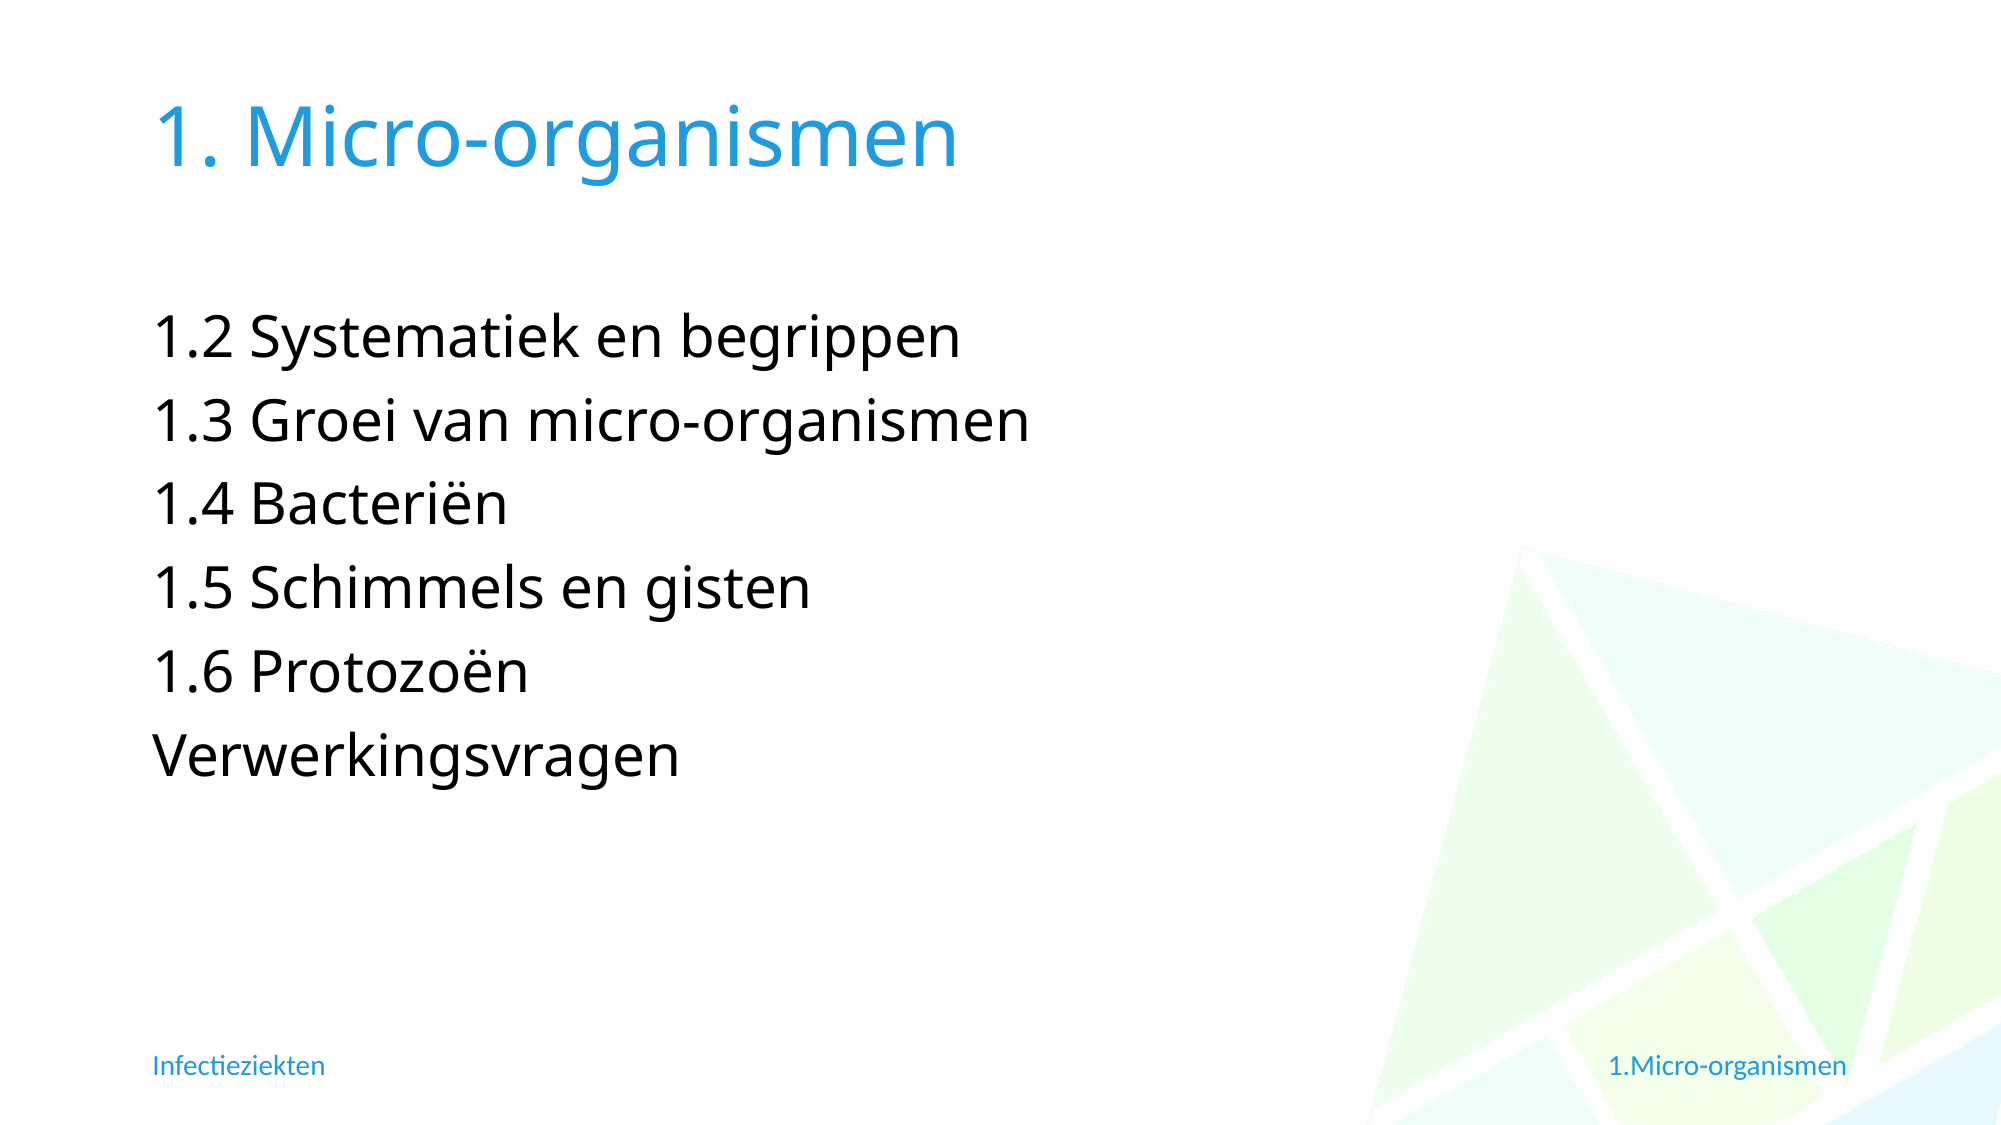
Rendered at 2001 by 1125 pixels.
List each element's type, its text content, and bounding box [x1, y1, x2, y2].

title 1. Micro-organismen [137, 59, 1863, 219]
list Infectieziekten [137, 1042, 588, 1103]
list 1.2 Systematiek en begrippen 1.3 Groei van micro-organismen 1.4 Bacteriën 1.5 Schimmels en gisten 1.6 Protozoën Verwerkingsvragen [137, 299, 1863, 1014]
list 1.Micro-organismen [1412, 1042, 1863, 1103]
